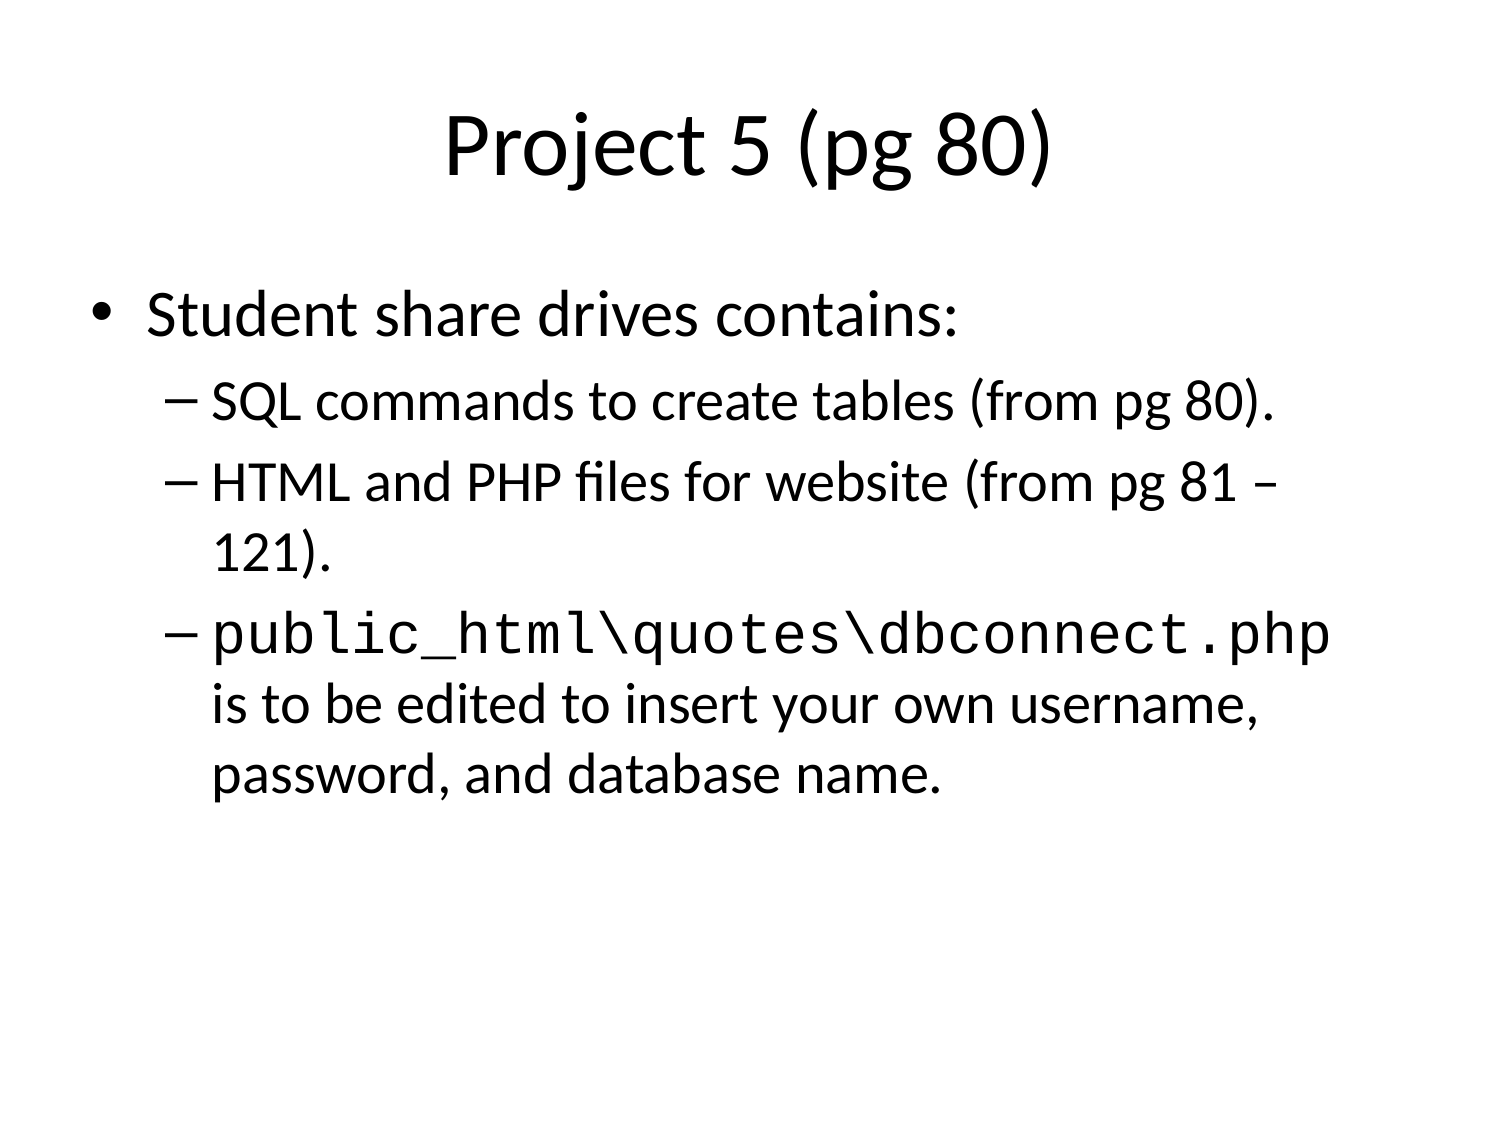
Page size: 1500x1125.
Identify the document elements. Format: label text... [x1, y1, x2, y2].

title Project 5 (pg 80) [75, 45, 1425, 233]
list Student share drives contains: SQL commands to create tables (from pg 80). HTML and PHP files for website (from pg 81 – 121). public_html\quotes\dbconnect.php is to be edited to insert your own username, password, and database name. [75, 262, 1425, 1005]
